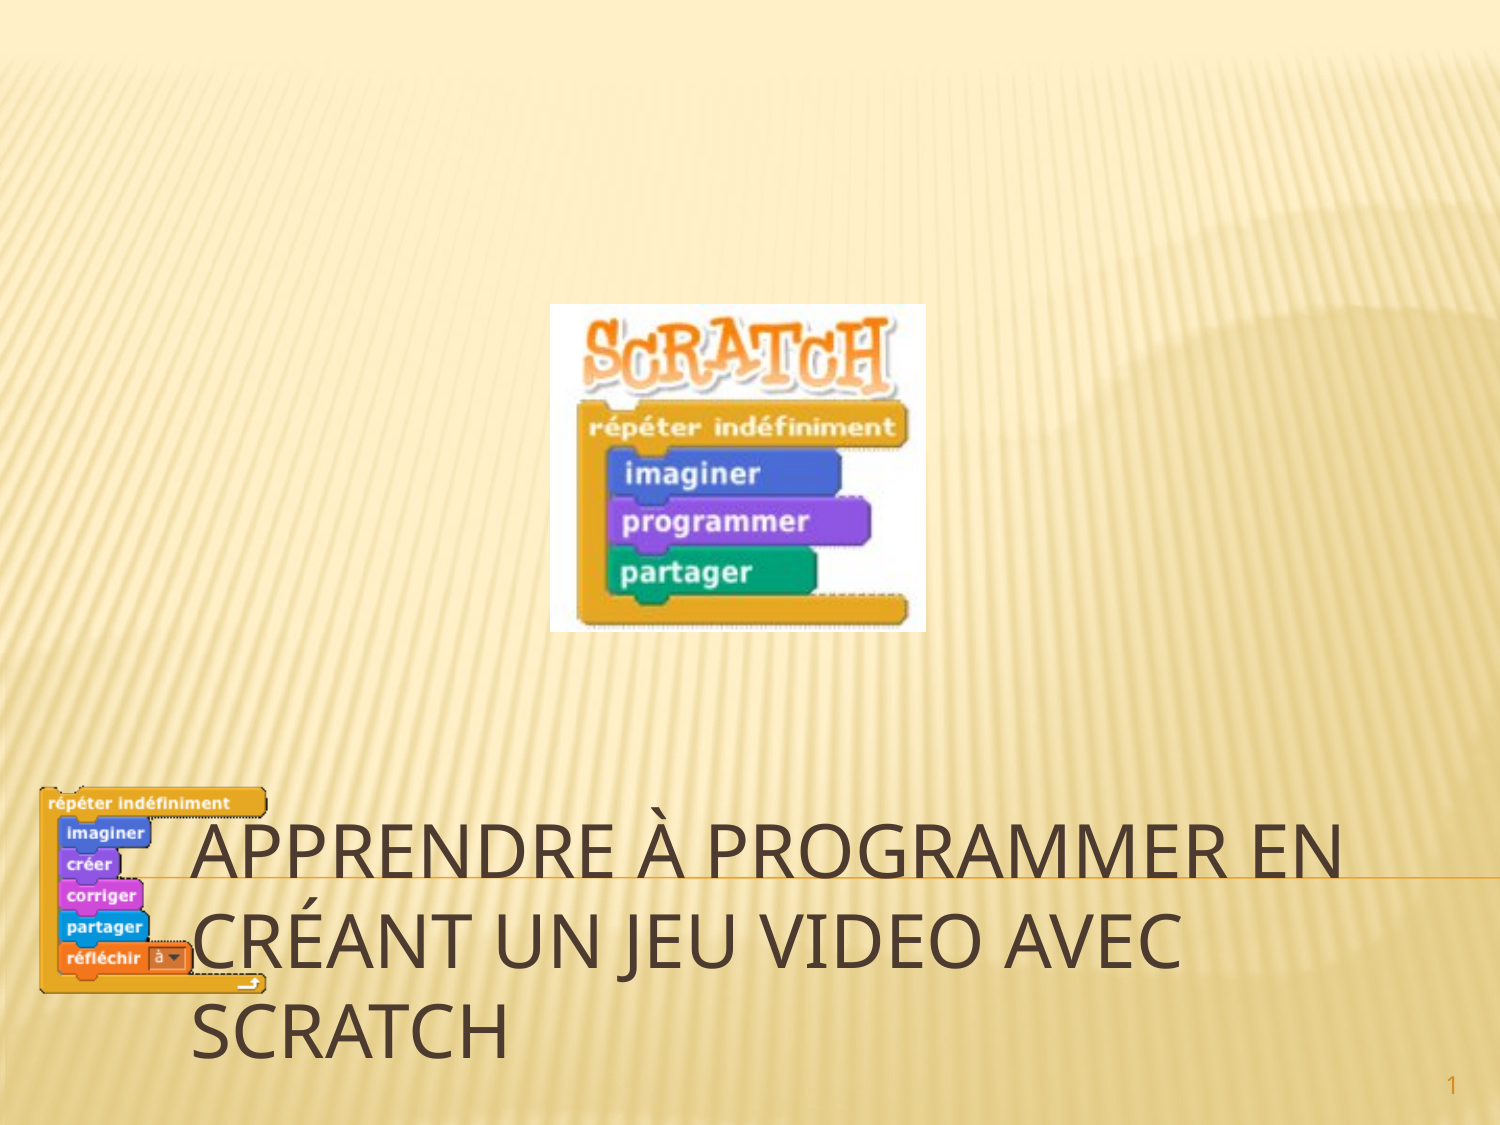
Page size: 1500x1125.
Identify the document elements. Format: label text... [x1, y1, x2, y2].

picture [550, 304, 927, 633]
slide_number 1 [1350, 1061, 1475, 1103]
picture [26, 777, 282, 1009]
title Apprendre à programmer en créant un jeu video avec Scratch [289, 796, 1450, 997]
